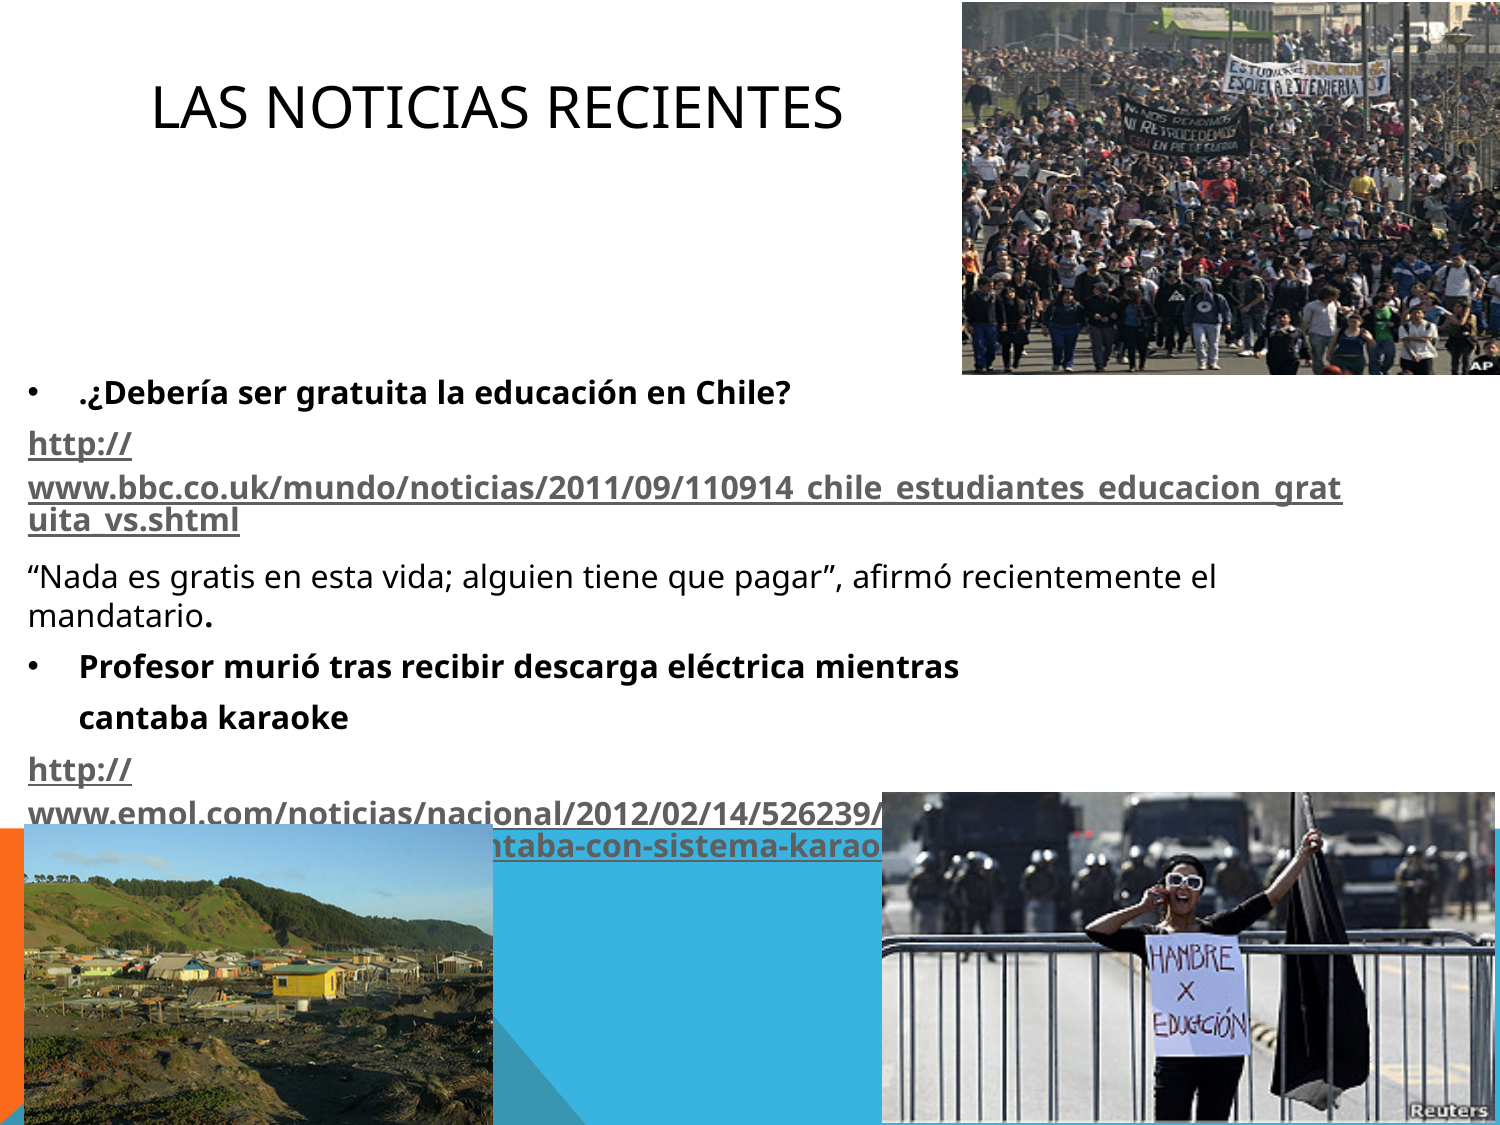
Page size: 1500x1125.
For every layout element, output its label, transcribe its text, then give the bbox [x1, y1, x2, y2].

picture [24, 824, 494, 1125]
list .¿Debería ser gratuita la educación en Chile? http://www.bbc.co.uk/mundo/noticias/2011/09/110914_chile_estudiantes_educacion_gratuita_vs.shtml “Nada es gratis en esta vida; alguien tiene que pagar”, afirmó recientemente el mandatario. Profesor murió tras recibir descarga eléctrica mientras cantaba karaoke http://www.emol.com/noticias/nacional/2012/02/14/526239/profesor-muere-al-recibir-descarga-electrica-mientras-cantaba-con-sistema-karaoke-en-iloca.html [12, 313, 1369, 813]
picture [881, 792, 1495, 1123]
picture [962, 2, 1500, 376]
title Las Noticias Recientes [135, 60, 957, 150]
